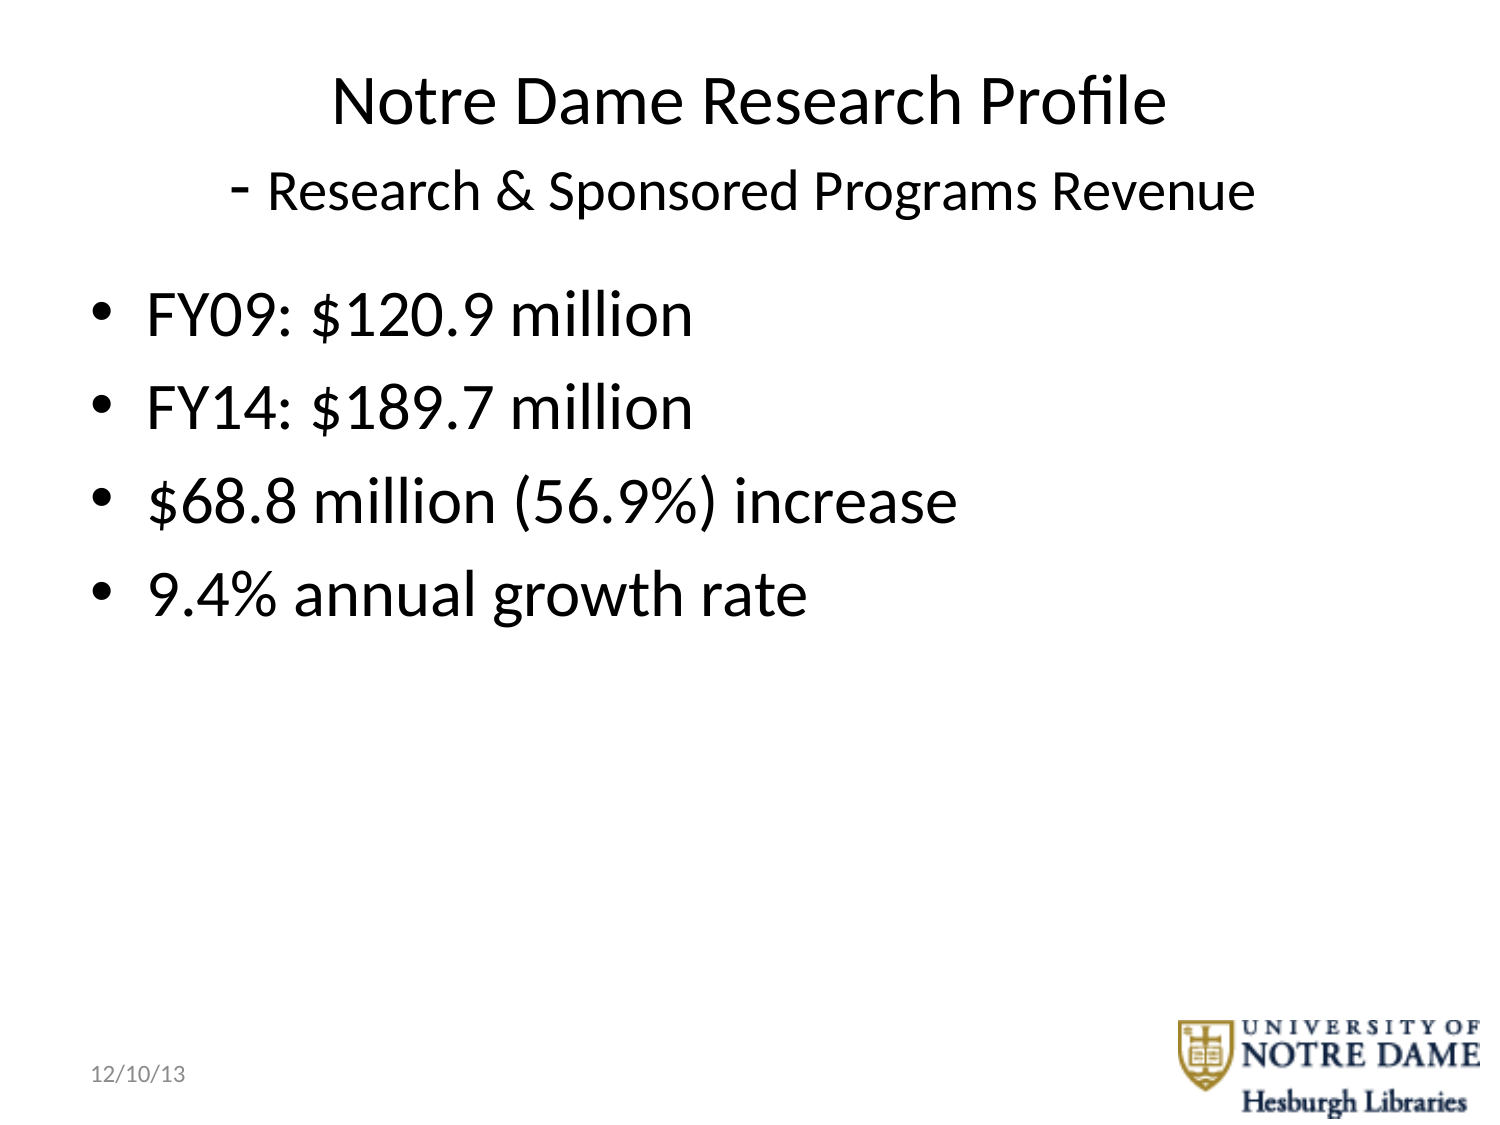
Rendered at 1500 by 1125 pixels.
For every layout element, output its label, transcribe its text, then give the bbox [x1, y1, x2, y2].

title Notre Dame Research Profile - Research & Sponsored Programs Revenue [75, 45, 1425, 233]
picture [1178, 1020, 1480, 1119]
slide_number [75, 1042, 425, 1103]
list FY09: $120.9 million FY14: $189.7 million $68.8 million (56.9%) increase 9.4% annual growth rate [75, 262, 1425, 1005]
